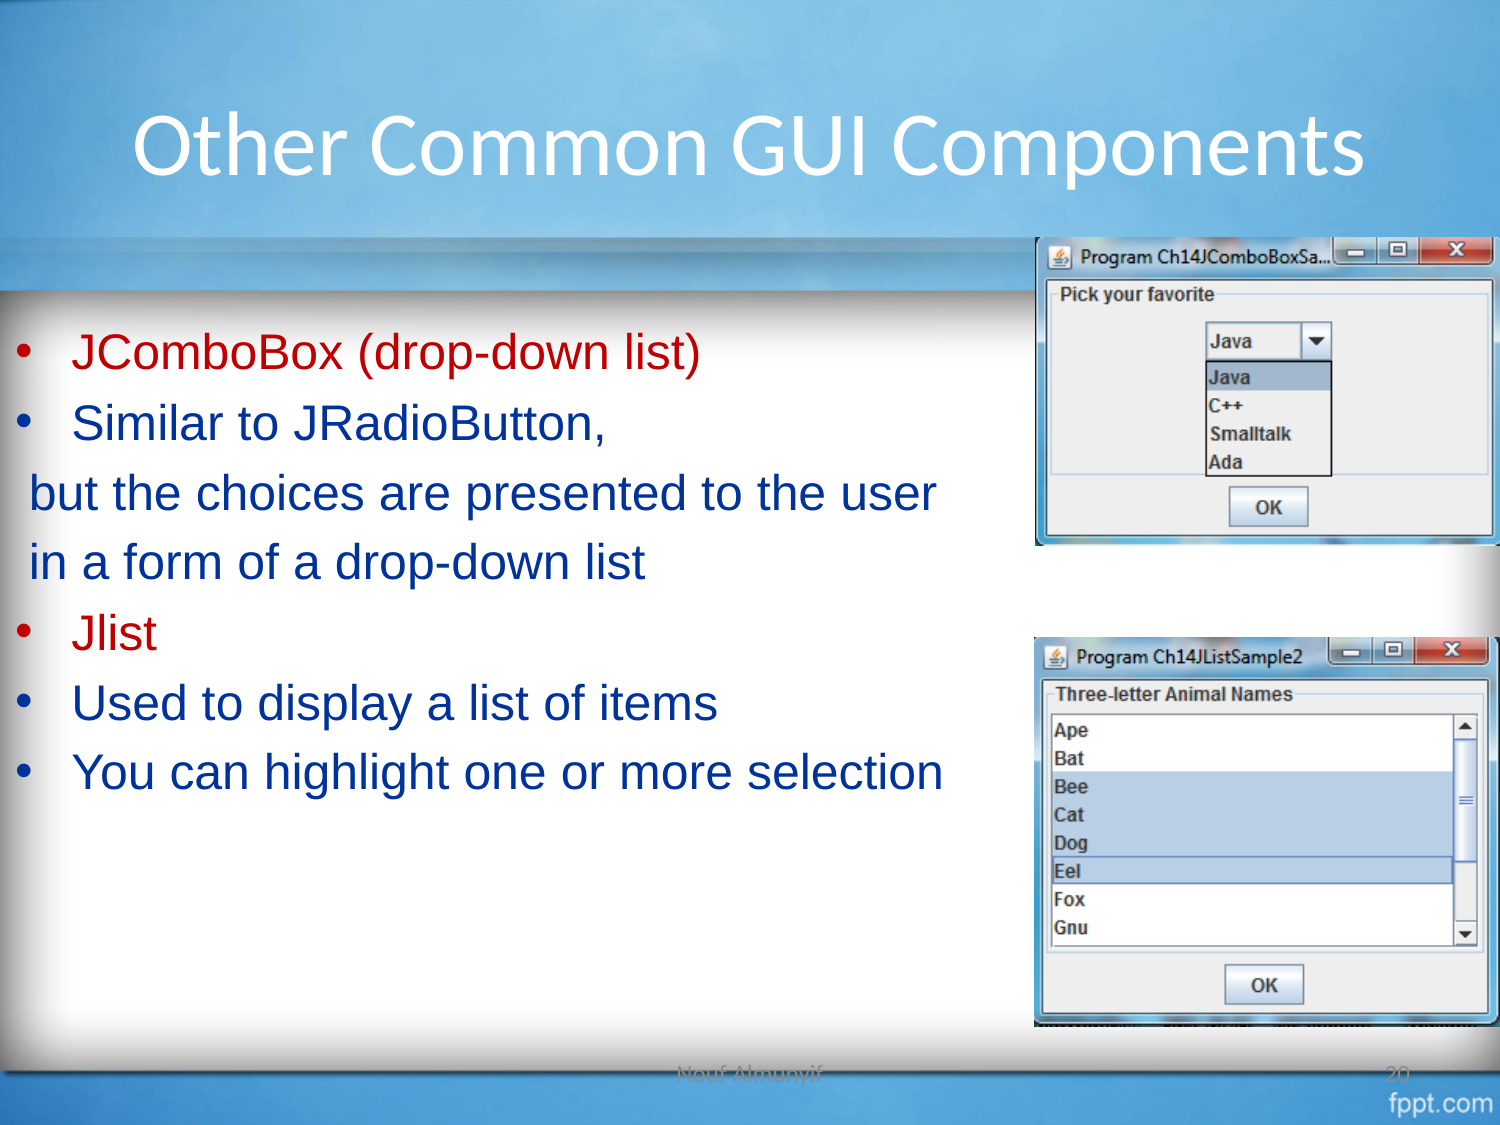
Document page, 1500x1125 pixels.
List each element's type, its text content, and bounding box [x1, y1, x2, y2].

footer Nouf Almunyif [512, 1042, 988, 1103]
slide_number 20 [1074, 1042, 1425, 1103]
title Other Common GUI Components [75, 45, 1425, 233]
list JComboBox (drop-down list) Similar to JRadioButton, but the choices are presented to the user in a form of a drop-down list Jlist Used to display a list of items You can highlight one or more selection [0, 312, 1350, 1005]
picture [0, 0, 1500, 1125]
